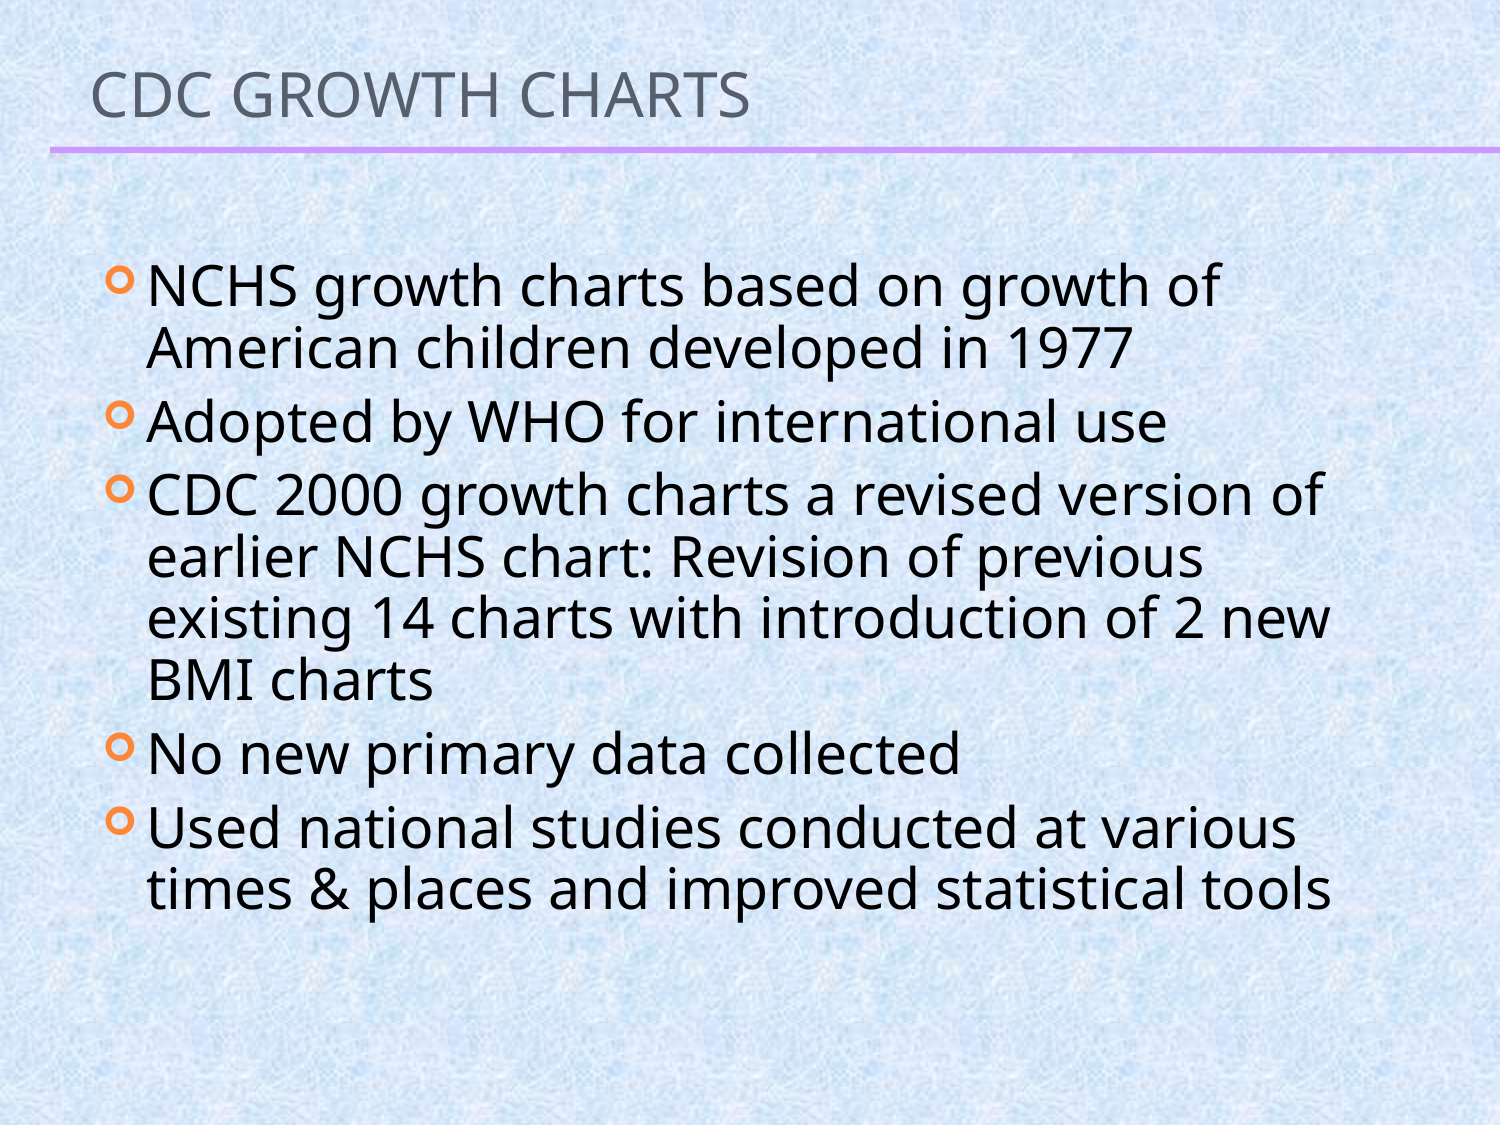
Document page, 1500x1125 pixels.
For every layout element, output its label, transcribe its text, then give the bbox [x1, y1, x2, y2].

list NCHS growth charts based on growth of American children developed in 1977 Adopted by WHO for international use CDC 2000 growth charts a revised version of earlier NCHS chart: Revision of previous existing 14 charts with introduction of 2 new BMI charts No new primary data collected Used national studies conducted at various times & places and improved statistical tools [87, 249, 1363, 950]
title CDC growth charts [75, 0, 1300, 138]
picture [0, 0, 1500, 1125]
